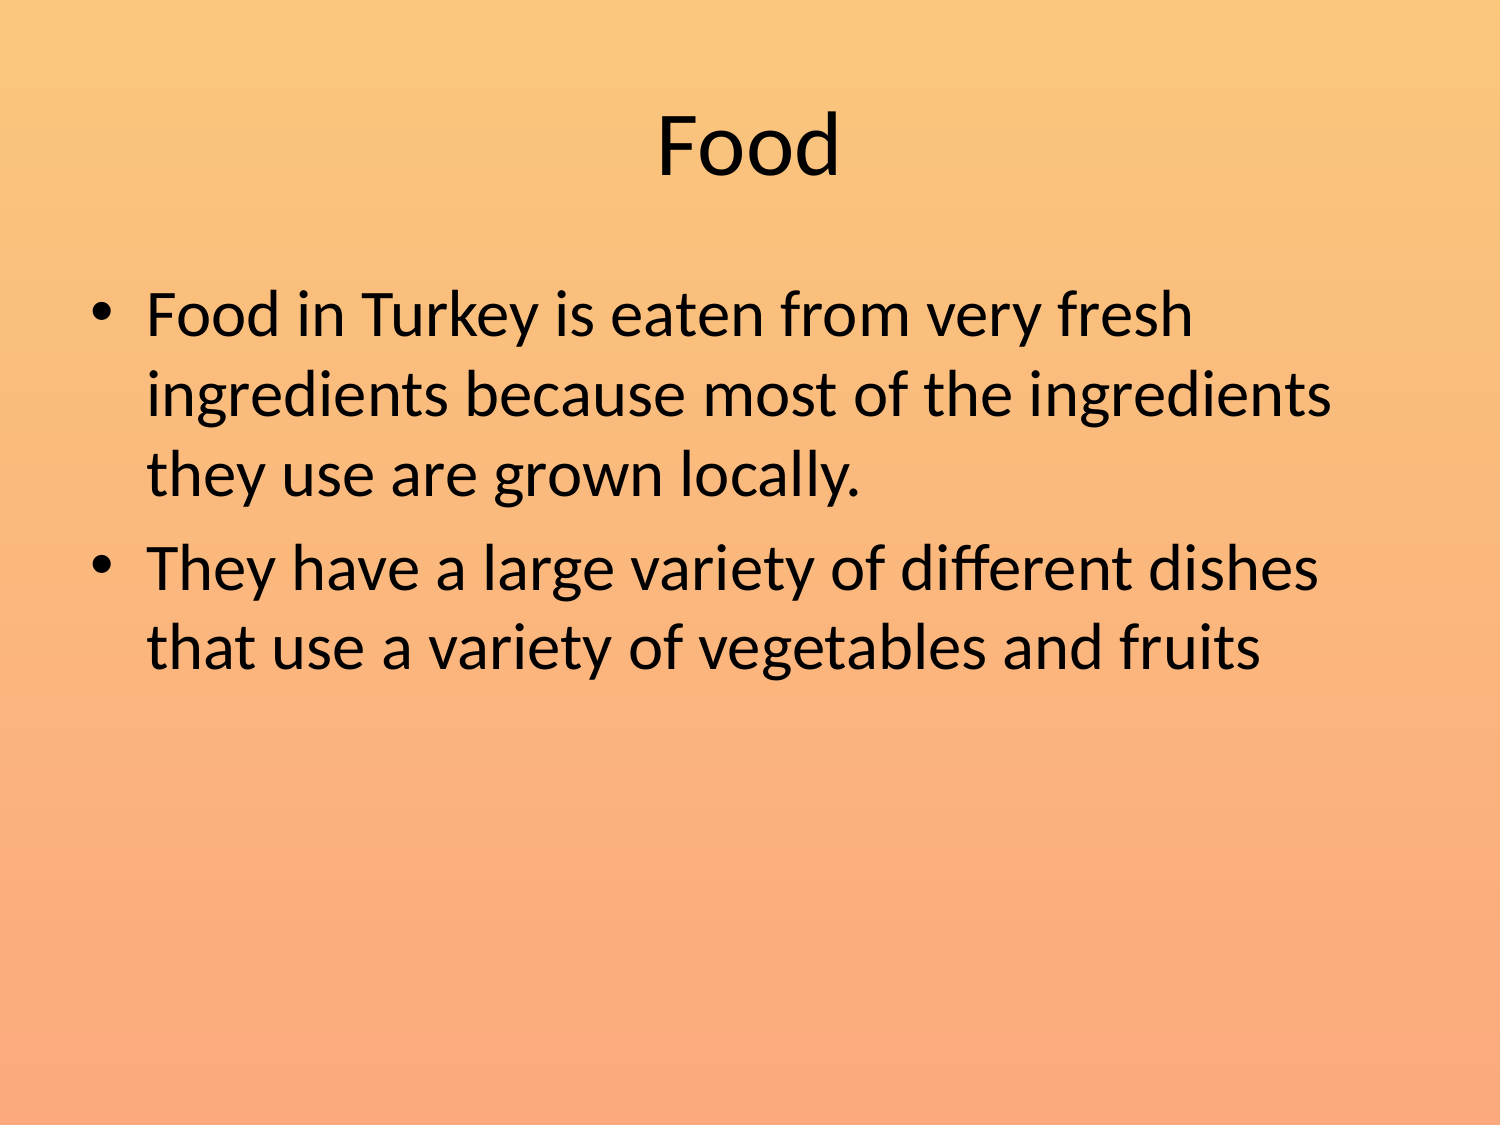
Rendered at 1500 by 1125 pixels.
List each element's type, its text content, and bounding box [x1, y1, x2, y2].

list Food in Turkey is eaten from very fresh ingredients because most of the ingredients they use are grown locally. They have a large variety of different dishes that use a variety of vegetables and fruits [75, 262, 1425, 1005]
title Food [75, 45, 1425, 233]
